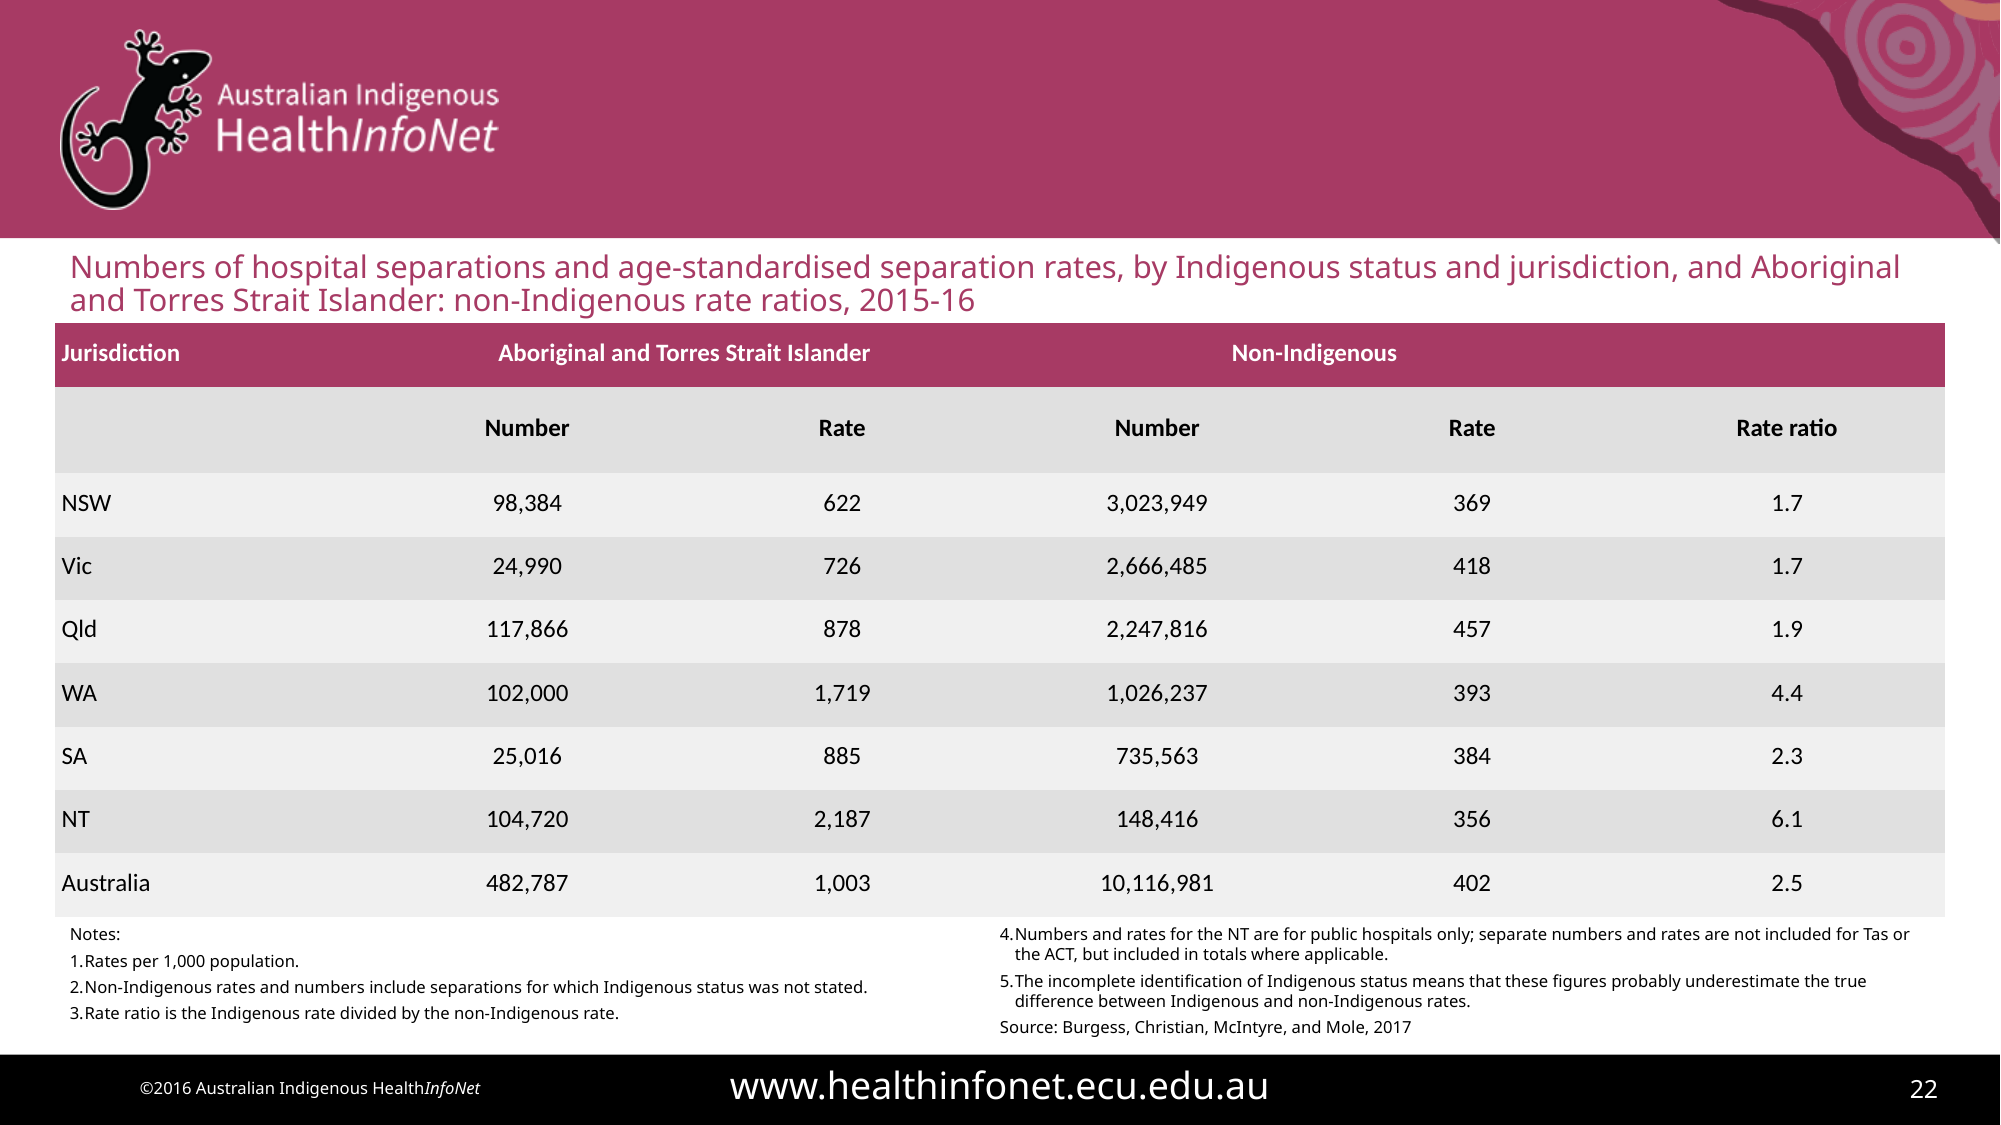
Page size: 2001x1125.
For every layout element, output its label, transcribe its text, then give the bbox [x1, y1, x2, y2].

table_cell 104,720 [370, 790, 685, 853]
table_cell 622 [685, 473, 1000, 537]
text_box Notes: Rates per 1,000 population. Non-Indigenous rates and numbers include separations for which Indigenous status was not stated. Rate ratio is the Indigenous rate divided by the non-Indigenous rate. Numbers and rates for the NT are for public hospitals only; separate numbers and rates are not included for Tas or the ACT, but included in totals where applicable. The incomplete identification of Indigenous status means that these figures probably underestimate the true difference between Indigenous and non-Indigenous rates. Source: Burgess, Christian, McIntyre, and Mole, 2017 [54, 916, 1945, 1047]
table_cell 6.1 [1630, 790, 1945, 853]
table_cell Rate [685, 387, 1000, 473]
table_cell 1.9 [1630, 600, 1945, 663]
table_header Jurisdiction [55, 323, 370, 387]
table_cell Rate ratio [1630, 387, 1945, 473]
table_cell WA [55, 663, 370, 727]
table_cell Rate [1315, 387, 1630, 473]
table_cell Qld [55, 600, 370, 663]
table_cell 369 [1315, 473, 1630, 537]
table_cell 482,787 [370, 853, 685, 917]
table_cell 356 [1315, 790, 1630, 853]
table_cell 2,247,816 [1000, 600, 1315, 663]
table_cell Vic [55, 537, 370, 600]
table_header Non-Indigenous [1000, 323, 1630, 387]
picture [60, 29, 499, 210]
table_cell Australia [55, 853, 370, 917]
table_cell Number [1000, 387, 1315, 473]
table_cell SA [55, 727, 370, 790]
table_cell 457 [1315, 600, 1630, 663]
table_cell 148,416 [1000, 790, 1315, 853]
table_cell 2.3 [1630, 727, 1945, 790]
table_cell 10,116,981 [1000, 853, 1315, 917]
table_cell 117,866 [370, 600, 685, 663]
table_cell 4.4 [1630, 663, 1945, 727]
table_header [1630, 323, 1945, 387]
table_cell NT [55, 790, 370, 853]
table_cell 726 [685, 537, 1000, 600]
table_cell 24,990 [370, 537, 685, 600]
table_cell 1,003 [685, 853, 1000, 917]
table_header Aboriginal and Torres Strait Islander [370, 323, 1000, 387]
table_cell 3,023,949 [1000, 473, 1315, 537]
table_cell 1,719 [685, 663, 1000, 727]
table_cell 102,000 [370, 663, 685, 727]
table_cell 1,026,237 [1000, 663, 1315, 727]
table_cell NSW [55, 473, 370, 537]
table_cell 25,016 [370, 727, 685, 790]
table_cell 2.5 [1630, 853, 1945, 917]
table_cell 393 [1315, 663, 1630, 727]
table_cell 878 [685, 600, 1000, 663]
picture [1673, 0, 2000, 279]
table_cell 418 [1315, 537, 1630, 600]
table_cell 1.7 [1630, 537, 1945, 600]
table_cell 2,666,485 [1000, 537, 1315, 600]
table_cell 735,563 [1000, 727, 1315, 790]
table_cell 402 [1315, 853, 1630, 917]
table_cell 2,187 [685, 790, 1000, 853]
table_cell 98,384 [370, 473, 685, 537]
table_cell 384 [1315, 727, 1630, 790]
table_cell 885 [685, 727, 1000, 790]
table_cell 1.7 [1630, 473, 1945, 537]
table_cell Number [370, 387, 685, 473]
title Numbers of hospital separations and age-standardised separation rates, by Indigenous status and jurisdiction, and Aboriginal and Torres Strait Islander: non-Indigenous rate ratios, 2015-16 [55, 243, 1945, 323]
table_cell [55, 387, 370, 473]
